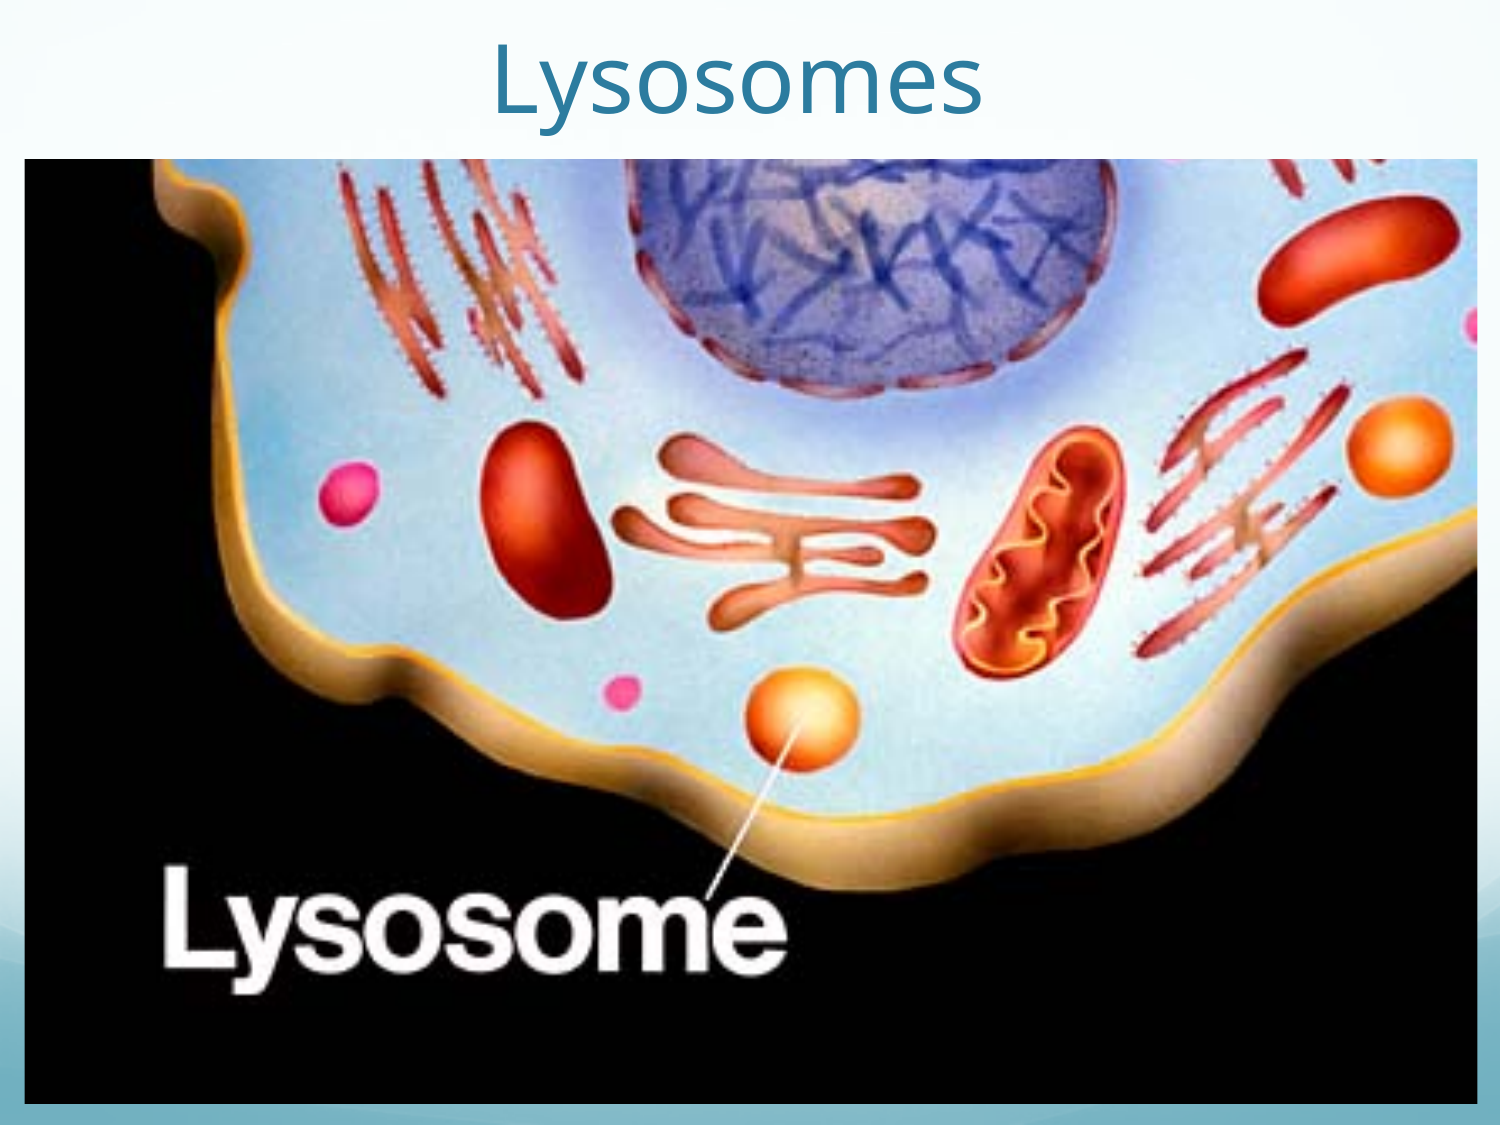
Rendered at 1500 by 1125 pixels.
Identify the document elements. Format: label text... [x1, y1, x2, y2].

title Lysosomes [90, 17, 1410, 141]
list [23, 159, 1478, 1105]
